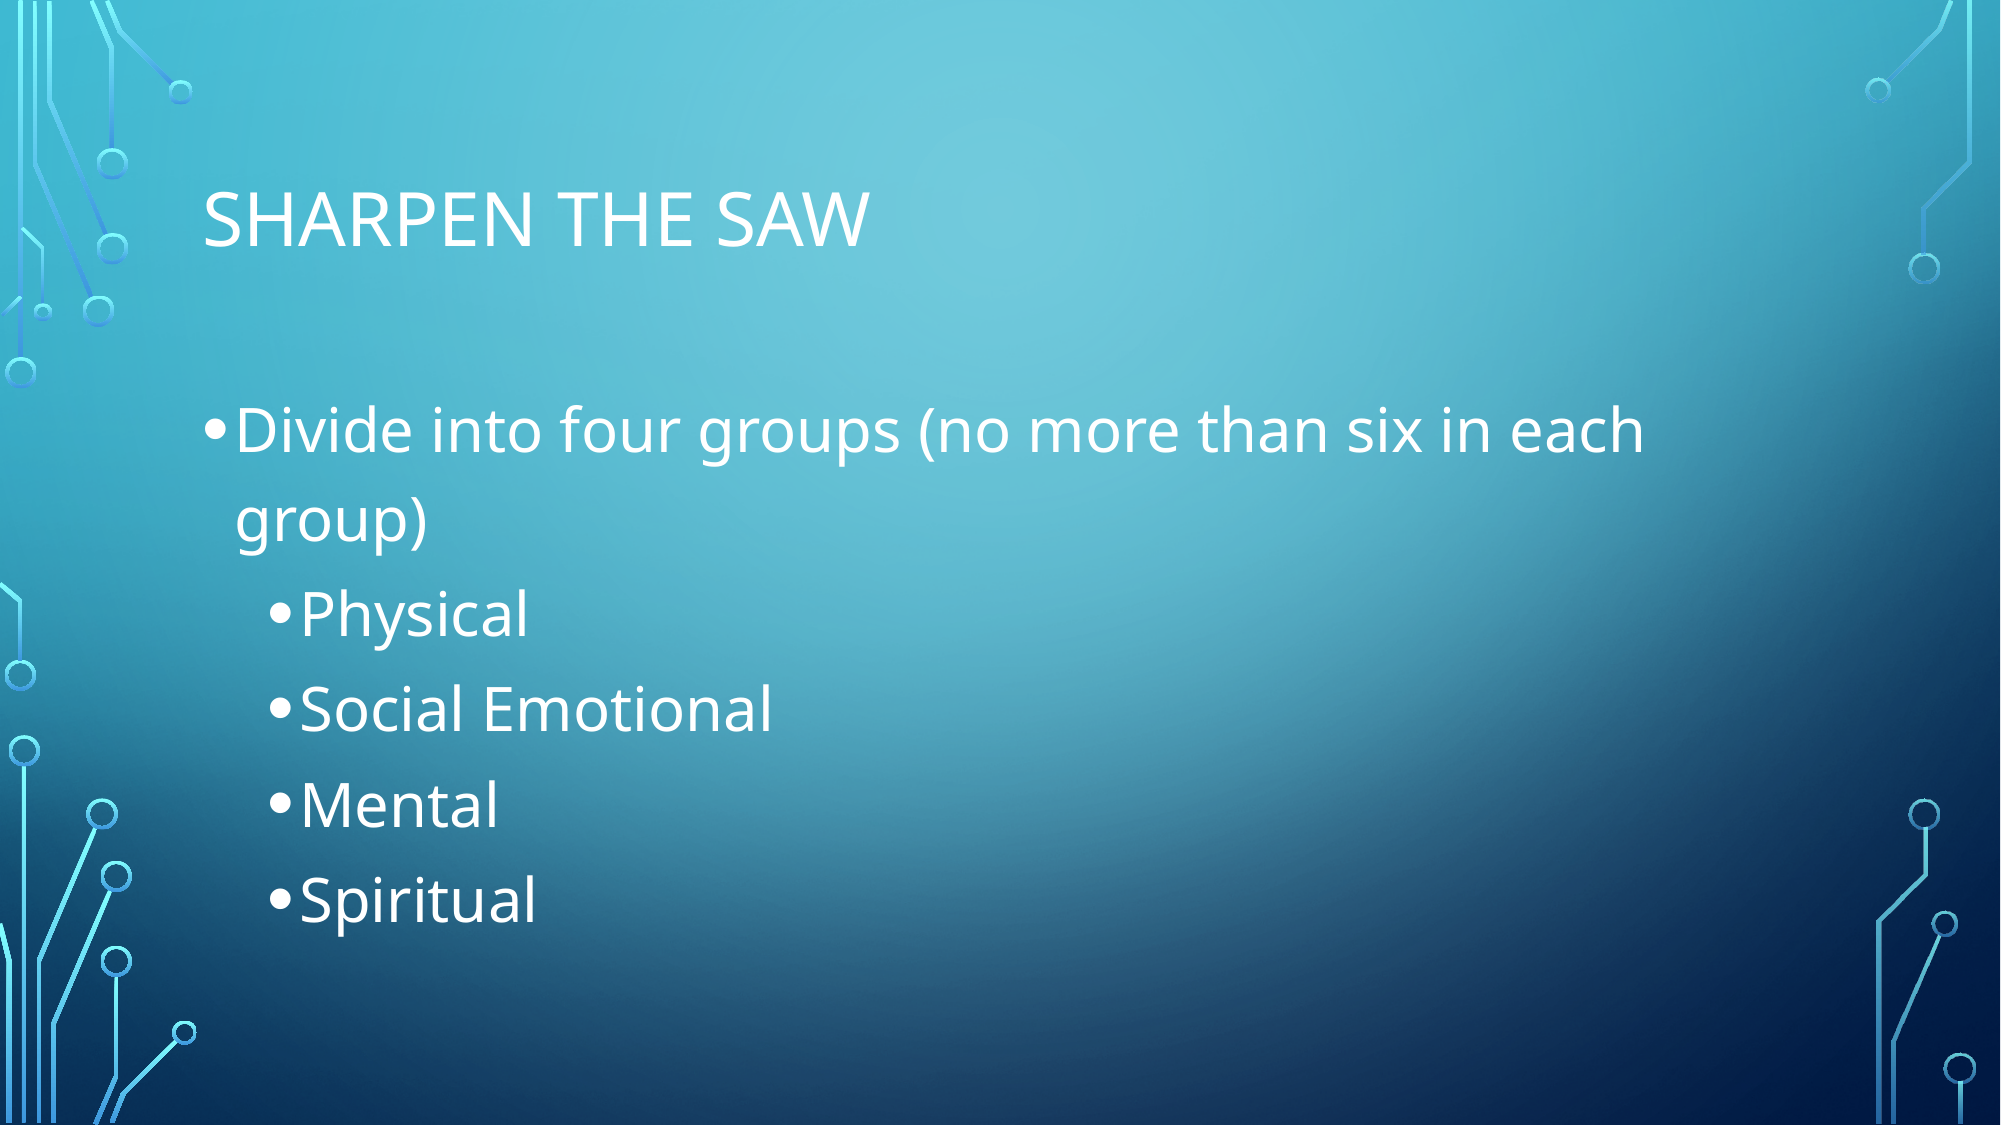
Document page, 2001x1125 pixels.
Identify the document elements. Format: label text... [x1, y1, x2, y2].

title Sharpen the saw [187, 101, 1813, 344]
list Divide into four groups (no more than six in each group) Physical Social Emotional Mental Spiritual [187, 369, 1813, 950]
